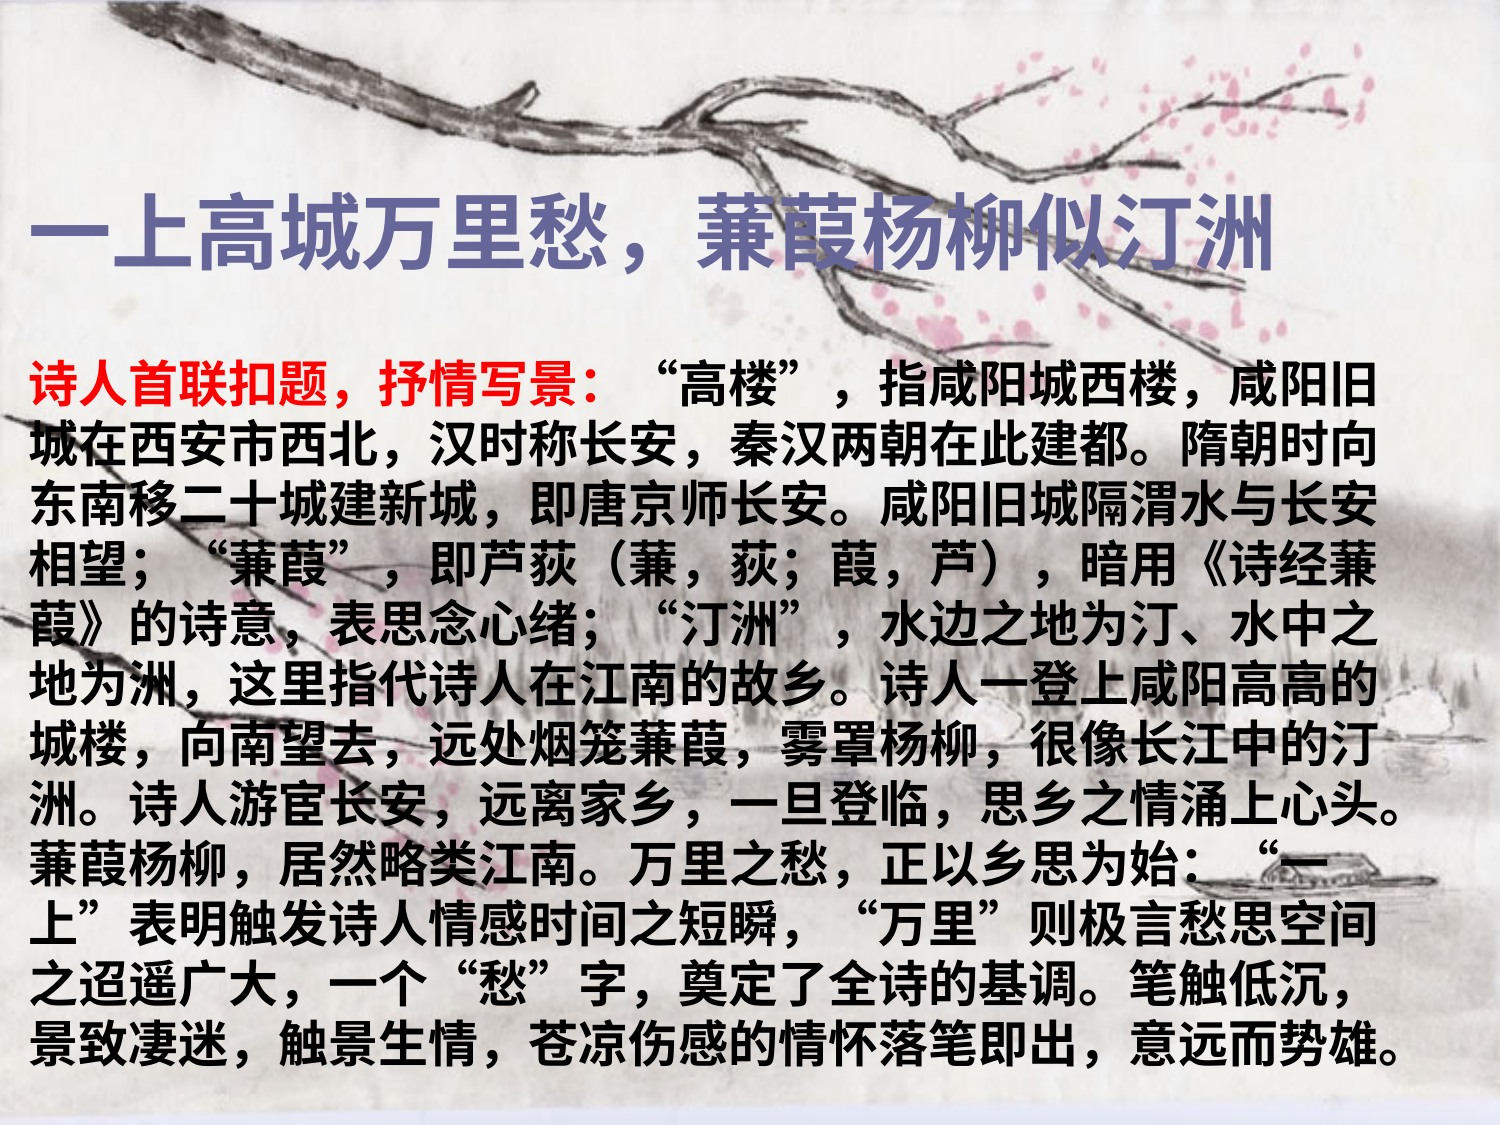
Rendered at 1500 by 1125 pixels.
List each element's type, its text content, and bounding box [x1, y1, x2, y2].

text_box [26, 61, 1282, 122]
text_box 一上高城万里愁，蒹葭杨柳似汀洲 [13, 173, 1324, 288]
text_box [14, 113, 1140, 173]
picture [0, 0, 1500, 1125]
text_box 诗人首联扣题，抒情写景：“高楼”，指咸阳城西楼，咸阳旧城在西安市西北，汉时称长安，秦汉两朝在此建都。隋朝时向东南移二十城建新城，即唐京师长安。咸阳旧城隔渭水与长安相望；“蒹葭”，即芦荻（蒹，荻；葭，芦），暗用《诗经蒹葭》的诗意，表思念心绪；“汀洲”，水边之地为汀、水中之地为洲，这里指代诗人在江南的故乡。诗人一登上咸阳高高的城楼，向南望去，远处烟笼蒹葭，雾罩杨柳，很像长江中的汀洲。诗人游宦长安，远离家乡，一旦登临，思乡之情涌上心头。蒹葭杨柳，居然略类江南。万里之愁，正以乡思为始：“一上”表明触发诗人情感时间之短瞬，“万里”则极言愁思空间之迢遥广大，一个“愁”字，奠定了全诗的基调。笔触低沉，景致凄迷，触景生情，苍凉伤感的情怀落笔即出，意远而势雄。 [13, 345, 1419, 1081]
